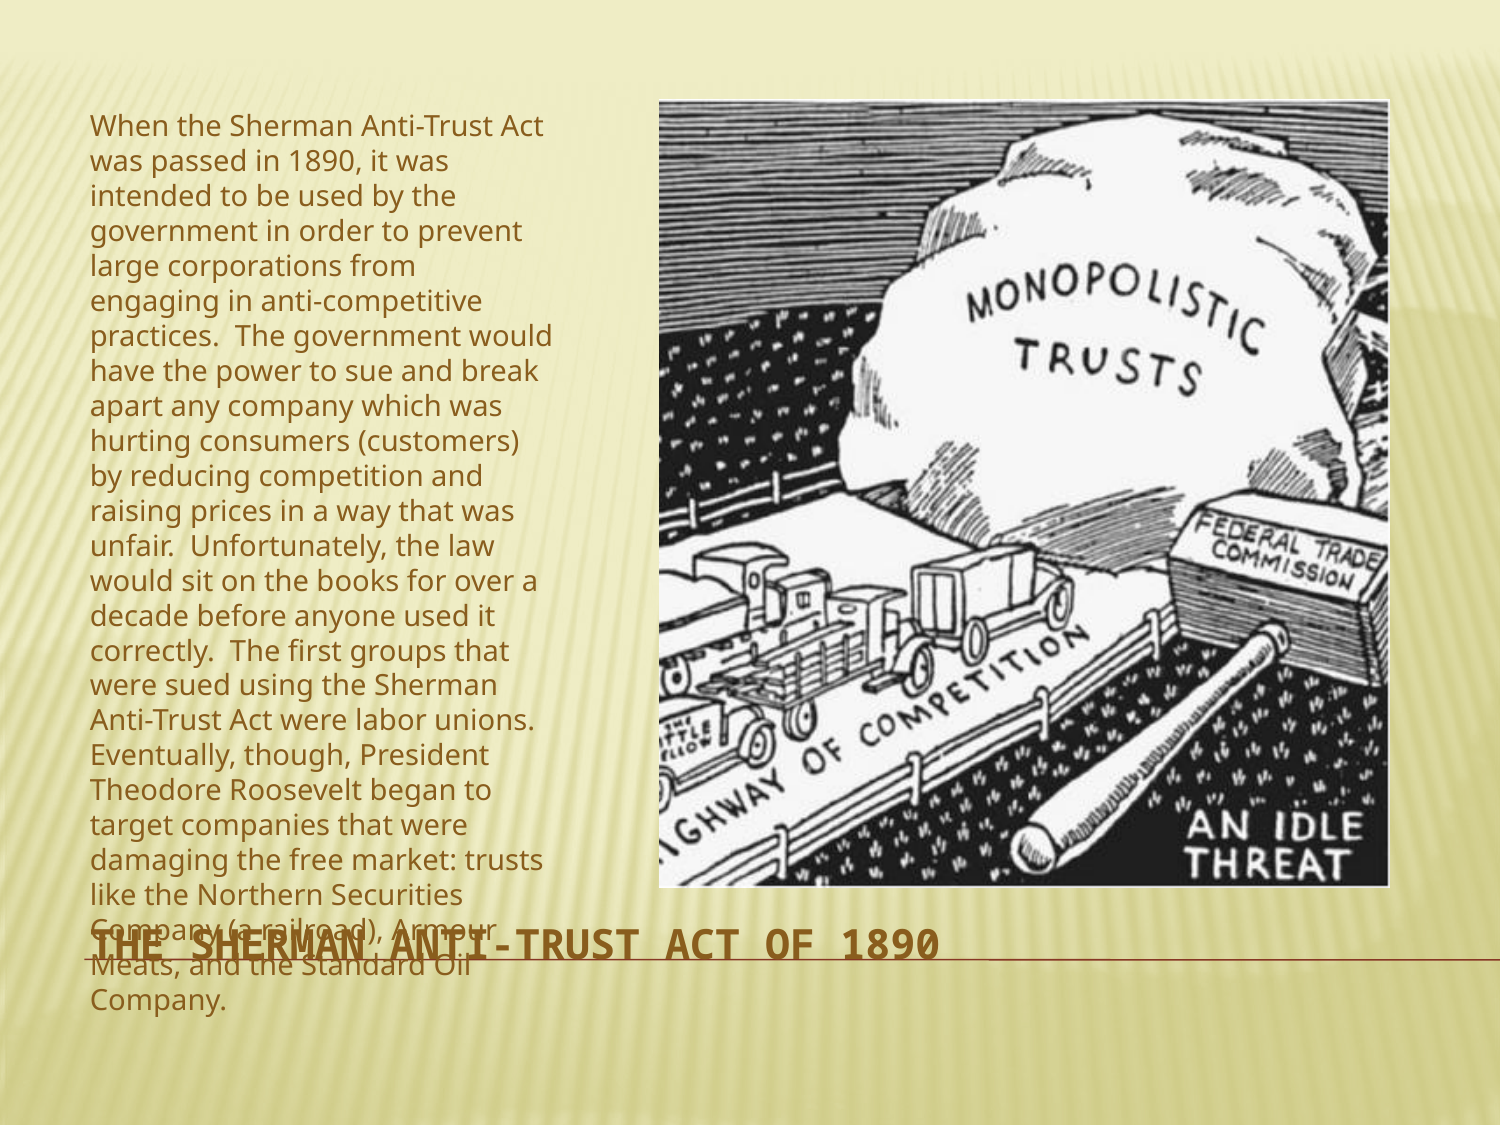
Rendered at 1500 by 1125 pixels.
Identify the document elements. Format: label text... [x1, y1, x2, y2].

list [659, 99, 1390, 888]
list When the Sherman Anti-Trust Act was passed in 1890, it was intended to be used by the government in order to prevent large corporations from engaging in anti-competitive practices. The government would have the power to sue and break apart any company which was hurting consumers (customers) by reducing competition and raising prices in a way that was unfair. Unfortunately, the law would sit on the books for over a decade before anyone used it correctly. The first groups that were sued using the Sherman Anti-Trust Act were labor unions. Eventually, though, President Theodore Roosevelt began to target companies that were damaging the free market: trusts like the Northern Securities Company (a railroad), Armour Meats, and the Standard Oil Company. [75, 99, 569, 888]
title The sherman anti-trust act of 1890 [75, 900, 1463, 986]
